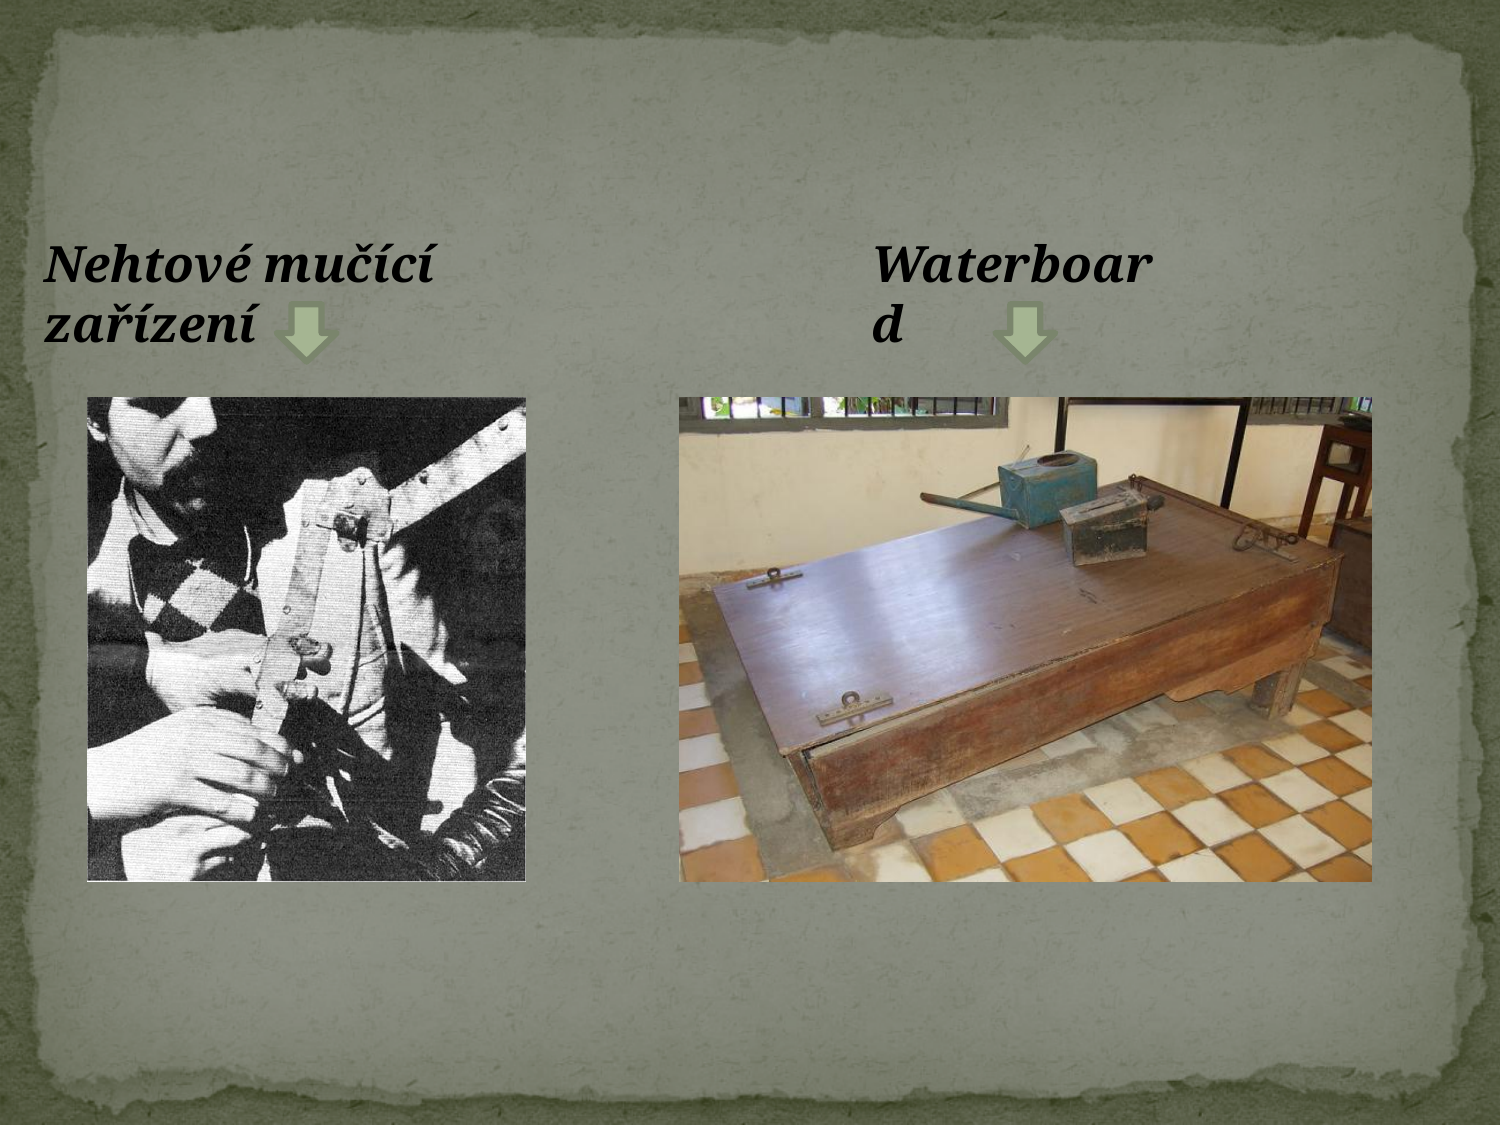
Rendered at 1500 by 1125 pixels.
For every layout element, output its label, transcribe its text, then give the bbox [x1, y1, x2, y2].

text_box [992, 301, 1059, 365]
text_box [273, 301, 340, 365]
text_box Nehtové mučící zařízení [29, 224, 644, 360]
text_box Waterboard [856, 224, 1176, 360]
picture [679, 397, 1372, 882]
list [90, 400, 526, 880]
